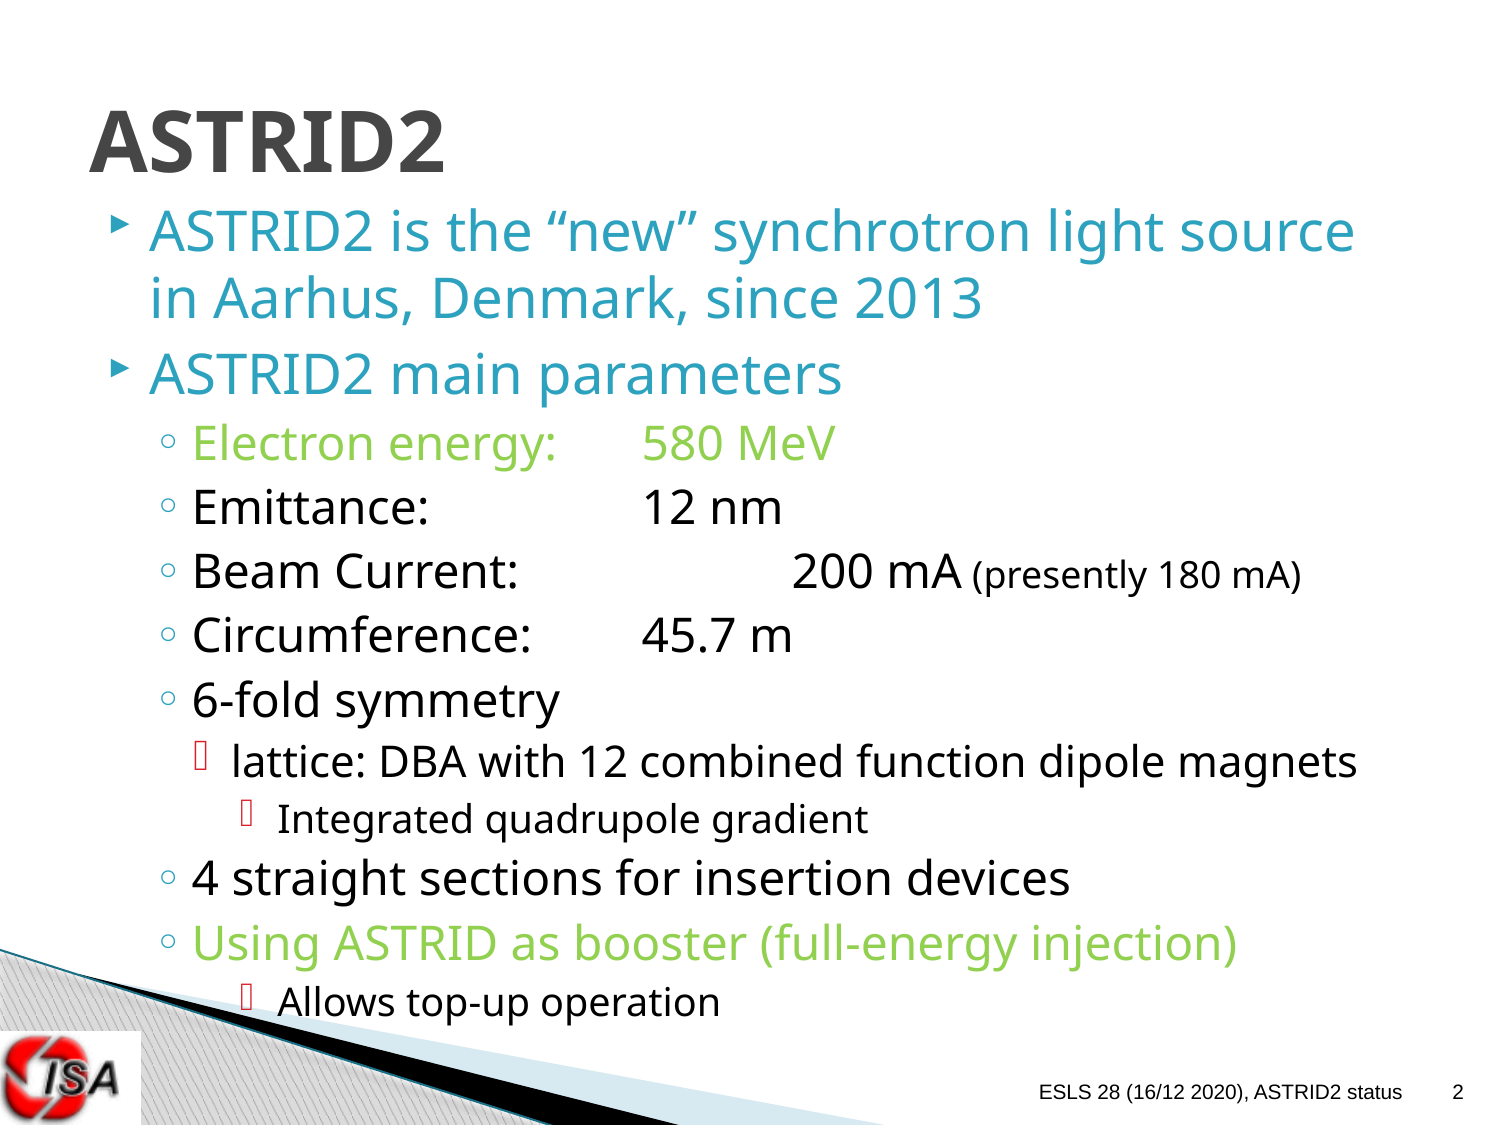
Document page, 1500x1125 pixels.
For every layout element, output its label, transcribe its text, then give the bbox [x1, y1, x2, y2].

title ASTRID2 [75, 45, 1425, 233]
list ASTRID2 is the “new” synchrotron light source in Aarhus, Denmark, since 2013 ASTRID2 main parameters Electron energy: 580 MeV Emittance: 12 nm Beam Current: 200 mA (presently 180 mA) Circumference: 45.7 m 6-fold symmetry lattice: DBA with 12 combined function dipole magnets Integrated quadrupole gradient 4 straight sections for insertion devices Using ASTRID as booster (full-energy injection) Allows top-up operation [75, 233, 1425, 1043]
footer ESLS 28 (16/12 2020), ASTRID2 status [718, 1074, 1418, 1112]
slide_number 2 [1418, 1074, 1479, 1112]
picture [0, 1031, 141, 1125]
